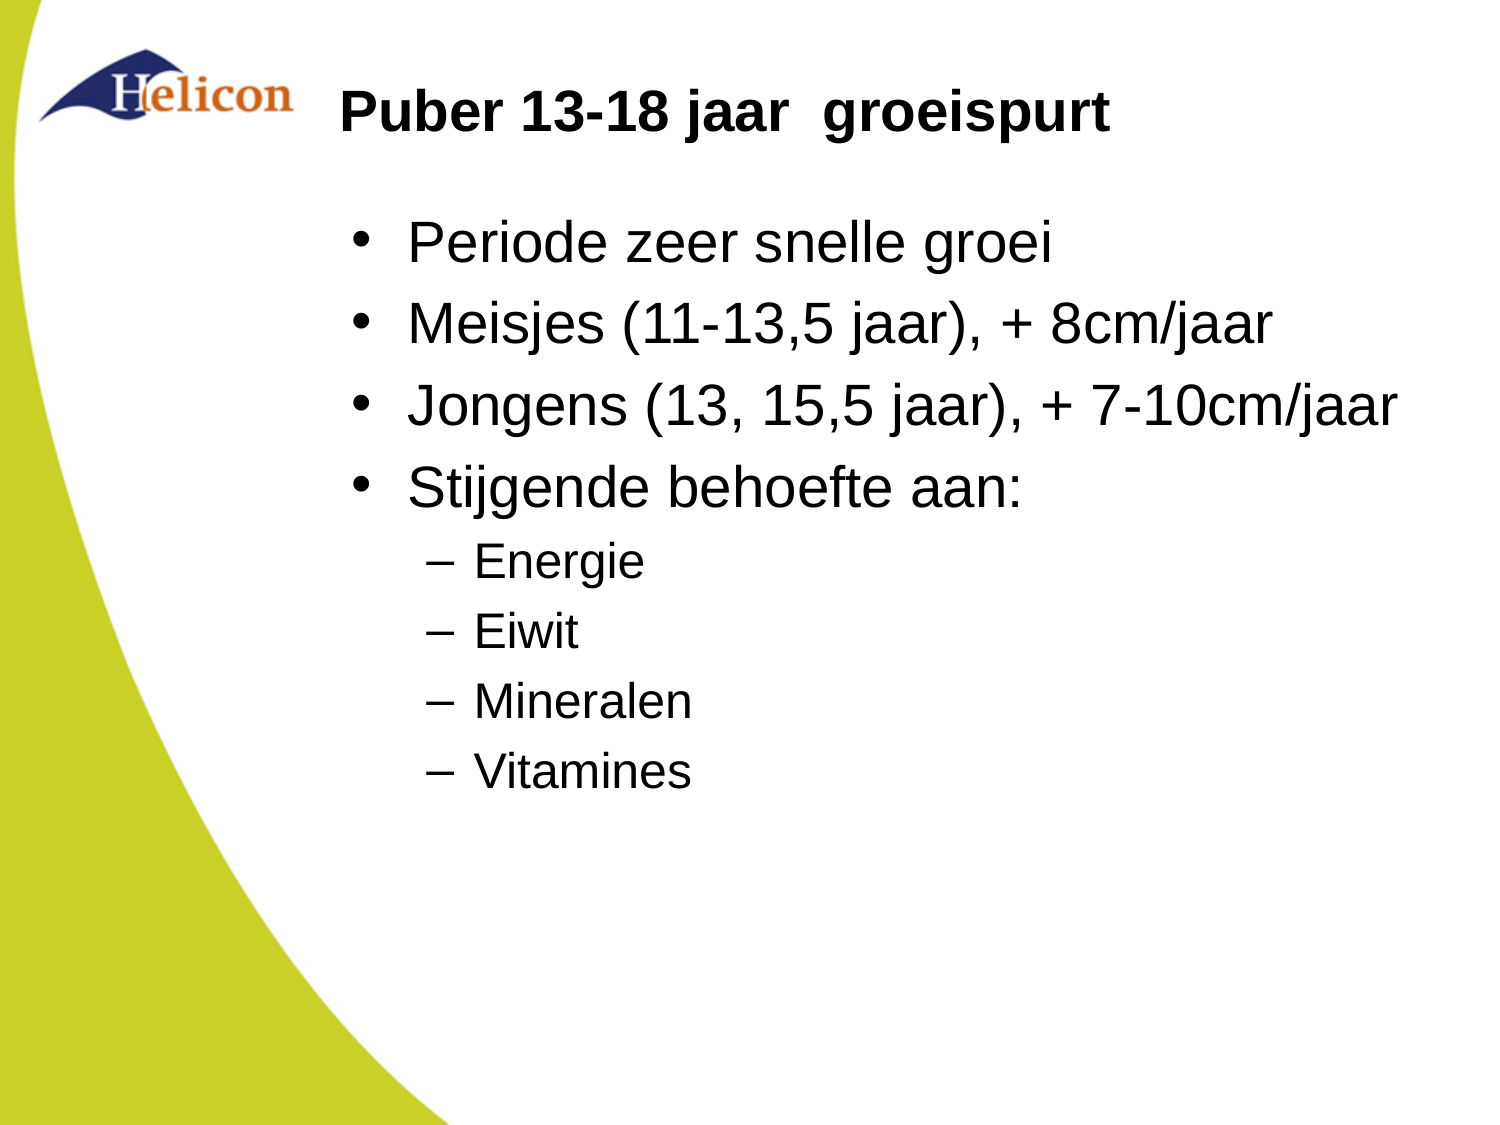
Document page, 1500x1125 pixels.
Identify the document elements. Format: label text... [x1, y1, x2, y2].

picture [0, 0, 1500, 1125]
list Periode zeer snelle groei Meisjes (11-13,5 jaar), + 8cm/jaar Jongens (13, 15,5 jaar), + 7-10cm/jaar Stijgende behoefte aan: Energie Eiwit Mineralen Vitamines [336, 196, 1425, 1005]
title Puber 13-18 jaar groeispurt [324, 54, 1415, 161]
